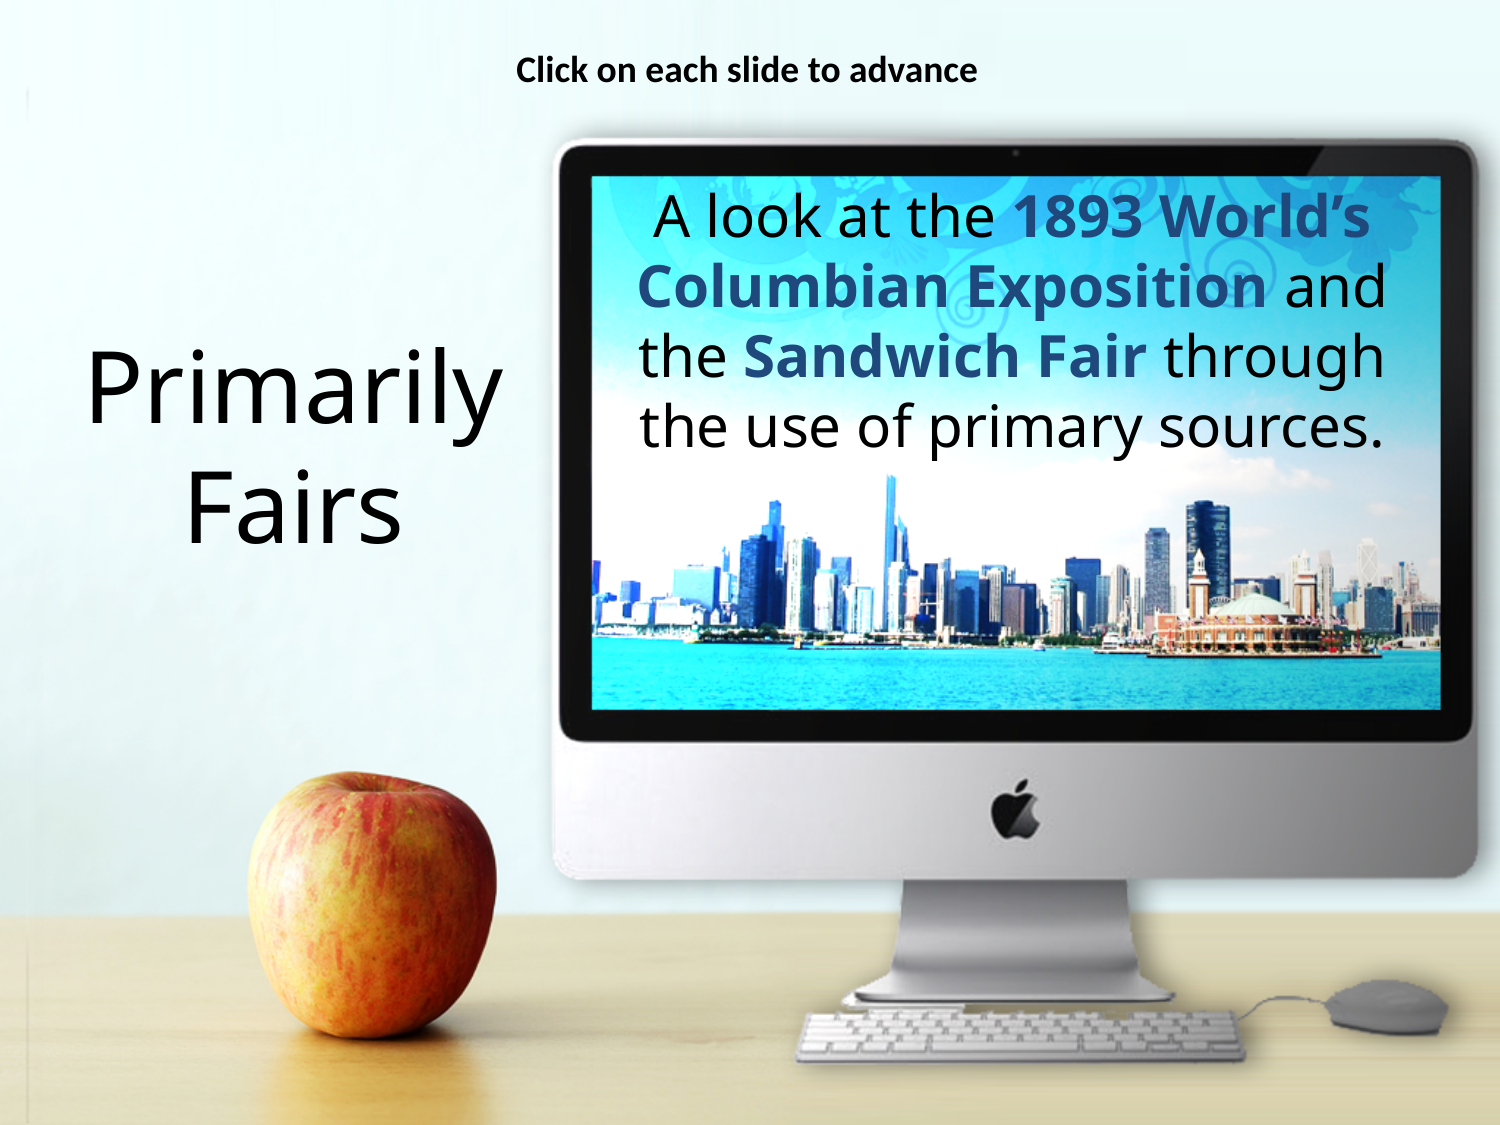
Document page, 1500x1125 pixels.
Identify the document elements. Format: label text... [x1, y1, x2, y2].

text_box Click on each slide to advance [501, 37, 1003, 98]
title Primarily Fairs [37, 149, 550, 738]
subtitle A look at the 1893 World’s Columbian Exposition and the Sandwich Fair through the use of primary sources. [587, 174, 1438, 463]
picture [0, 0, 1500, 1125]
